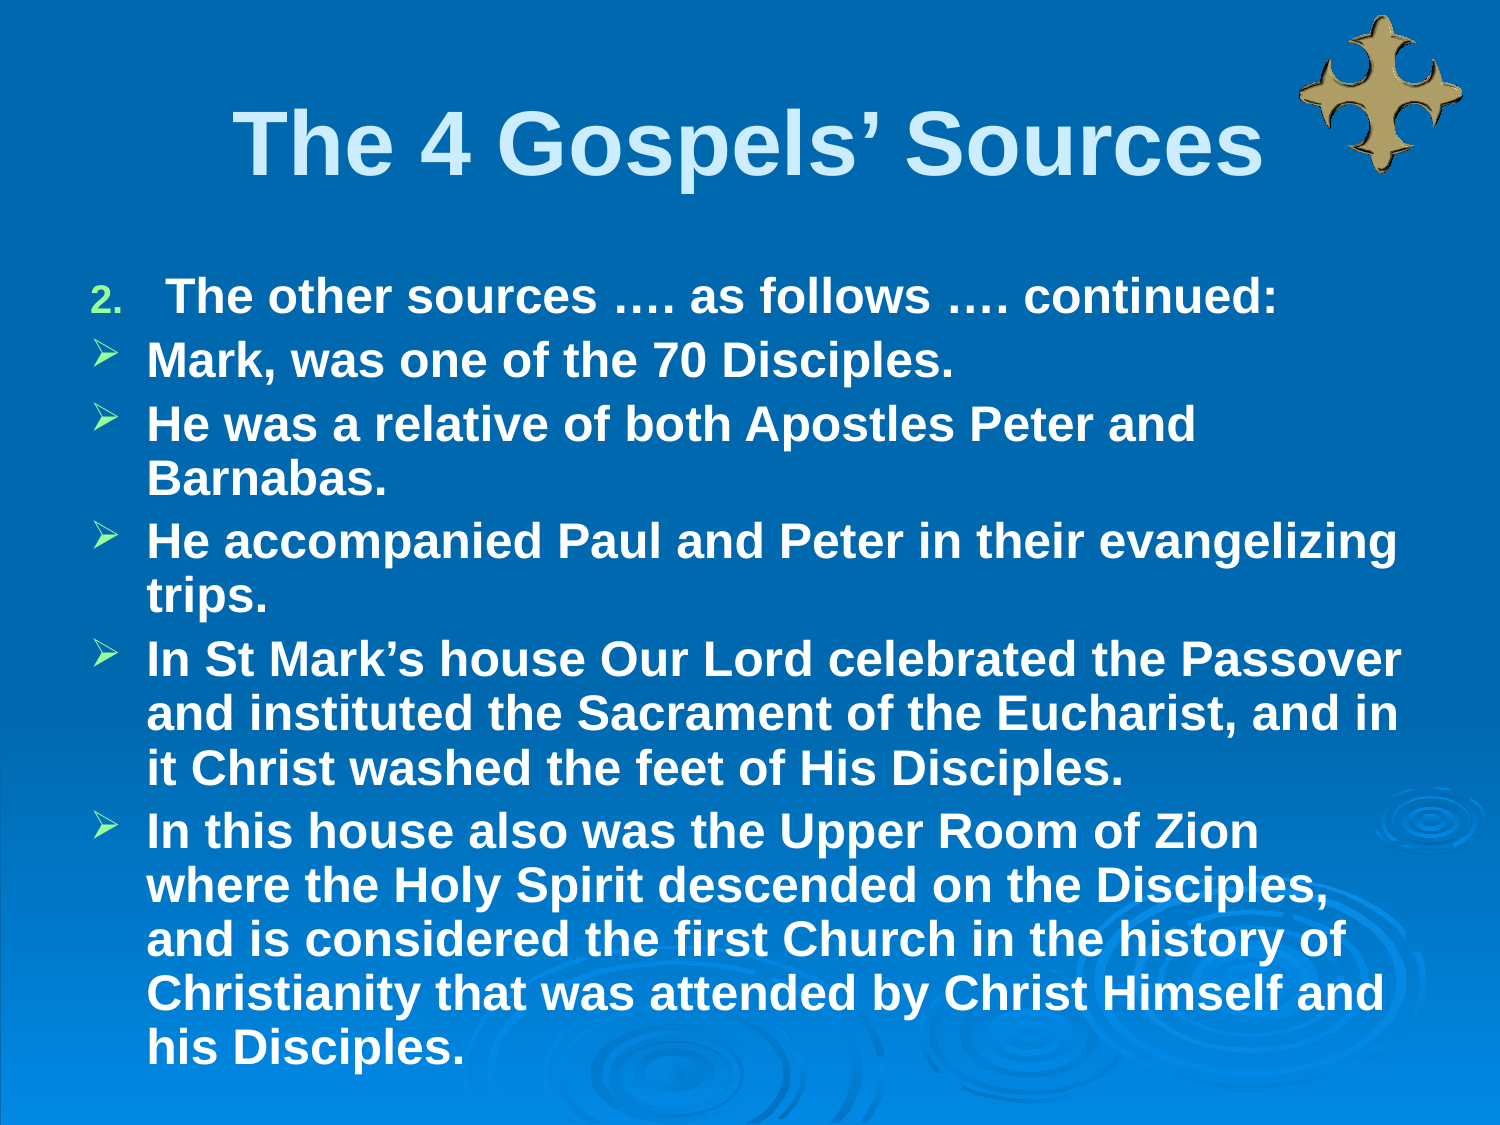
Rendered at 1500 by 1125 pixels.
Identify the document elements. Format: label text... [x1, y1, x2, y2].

picture [1293, 0, 1471, 188]
title The 4 Gospels’ Sources [74, 45, 1426, 233]
list The other sources …. as follows …. continued: Mark, was one of the 70 Disciples. He was a relative of both Apostles Peter and Barnabas. He accompanied Paul and Peter in their evangelizing trips. In St Mark’s house Our Lord celebrated the Passover and instituted the Sacrament of the Eucharist, and in it Christ washed the feet of His Disciples. In this house also was the Upper Room of Zion where the Holy Spirit descended on the Disciples, and is considered the first Church in the history of Christianity that was attended by Christ Himself and his Disciples. [74, 262, 1426, 1006]
